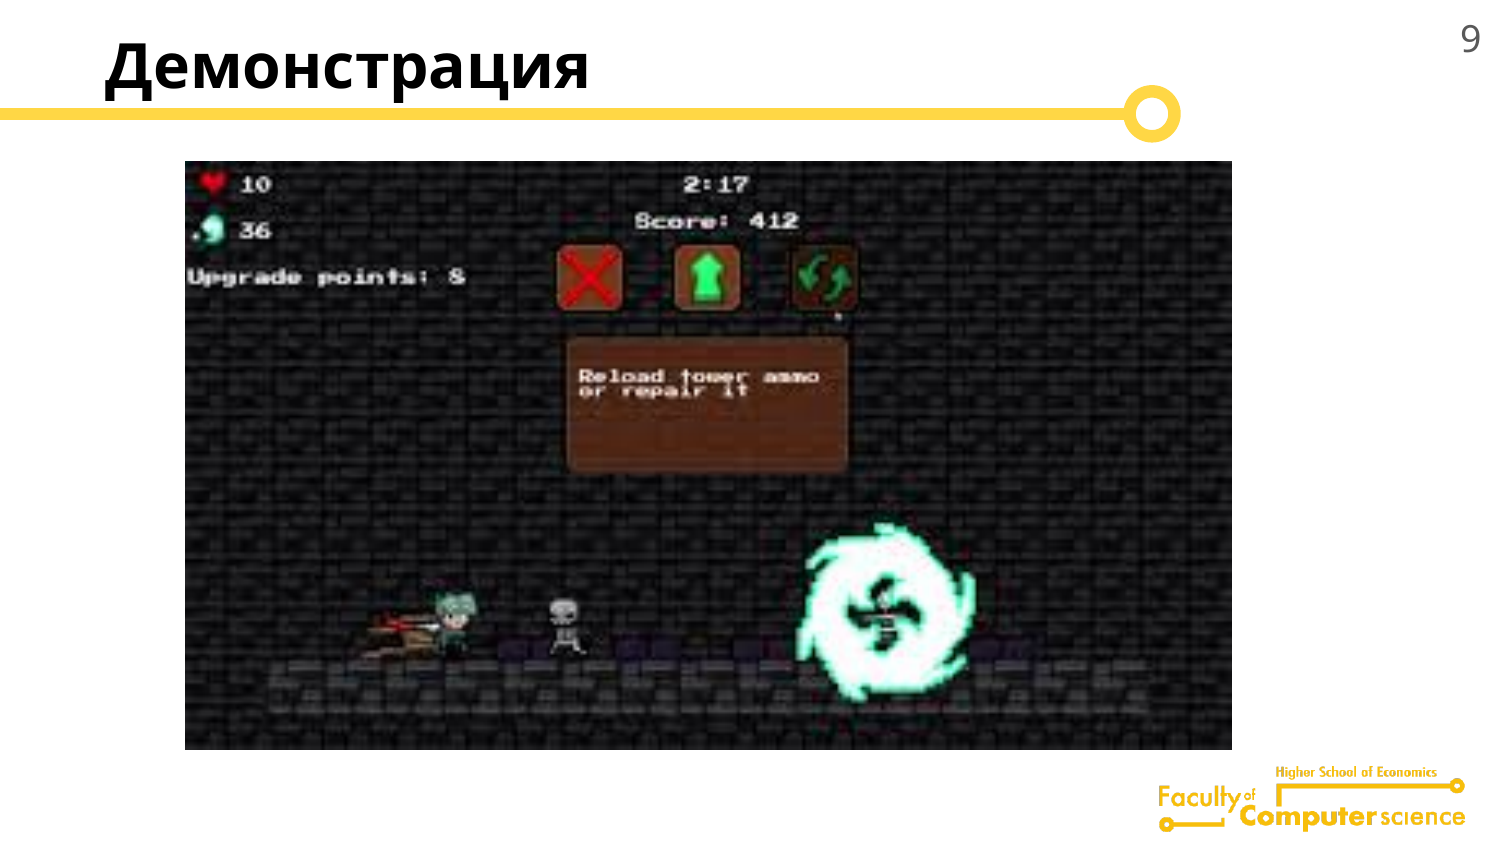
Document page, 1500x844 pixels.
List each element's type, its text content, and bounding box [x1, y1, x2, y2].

text_box [1129, 91, 1175, 137]
text_box 9 [1445, 0, 1500, 75]
text_box Демонстрация [90, 18, 1326, 79]
picture [184, 161, 1477, 844]
